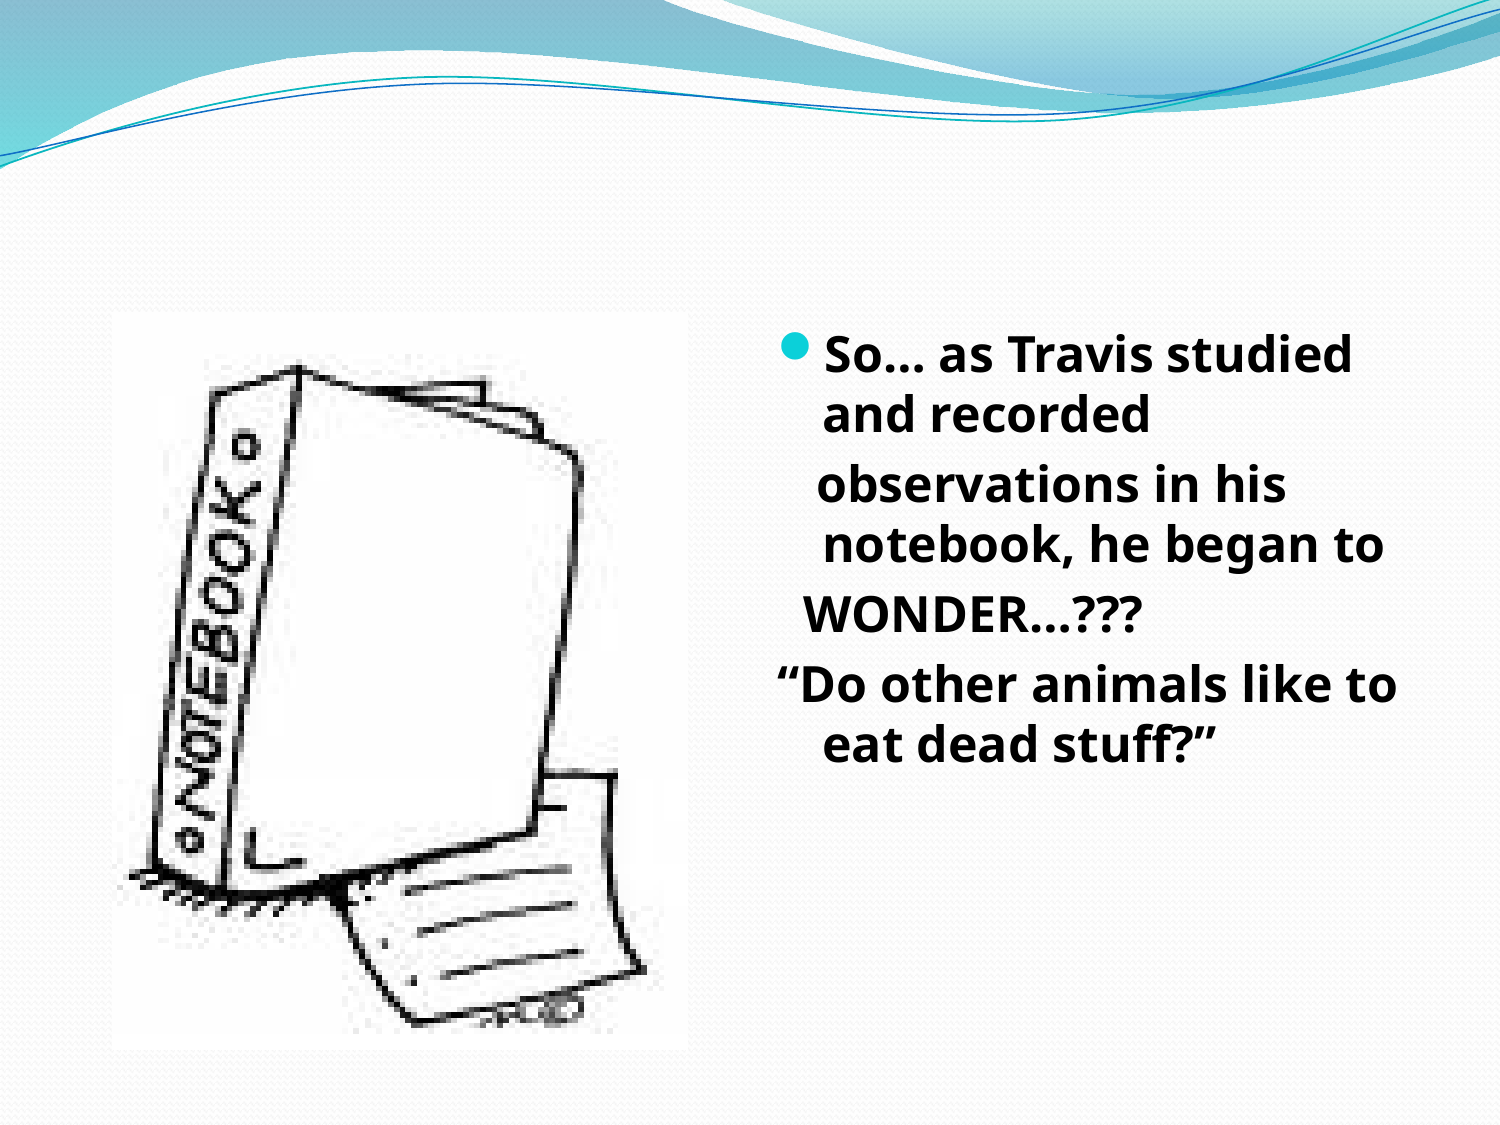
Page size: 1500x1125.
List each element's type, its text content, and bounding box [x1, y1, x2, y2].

list So… as Travis studied and recorded observations in his notebook, he began to WONDER…??? “Do other animals like to eat dead stuff?” [762, 314, 1425, 1043]
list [112, 312, 688, 1051]
